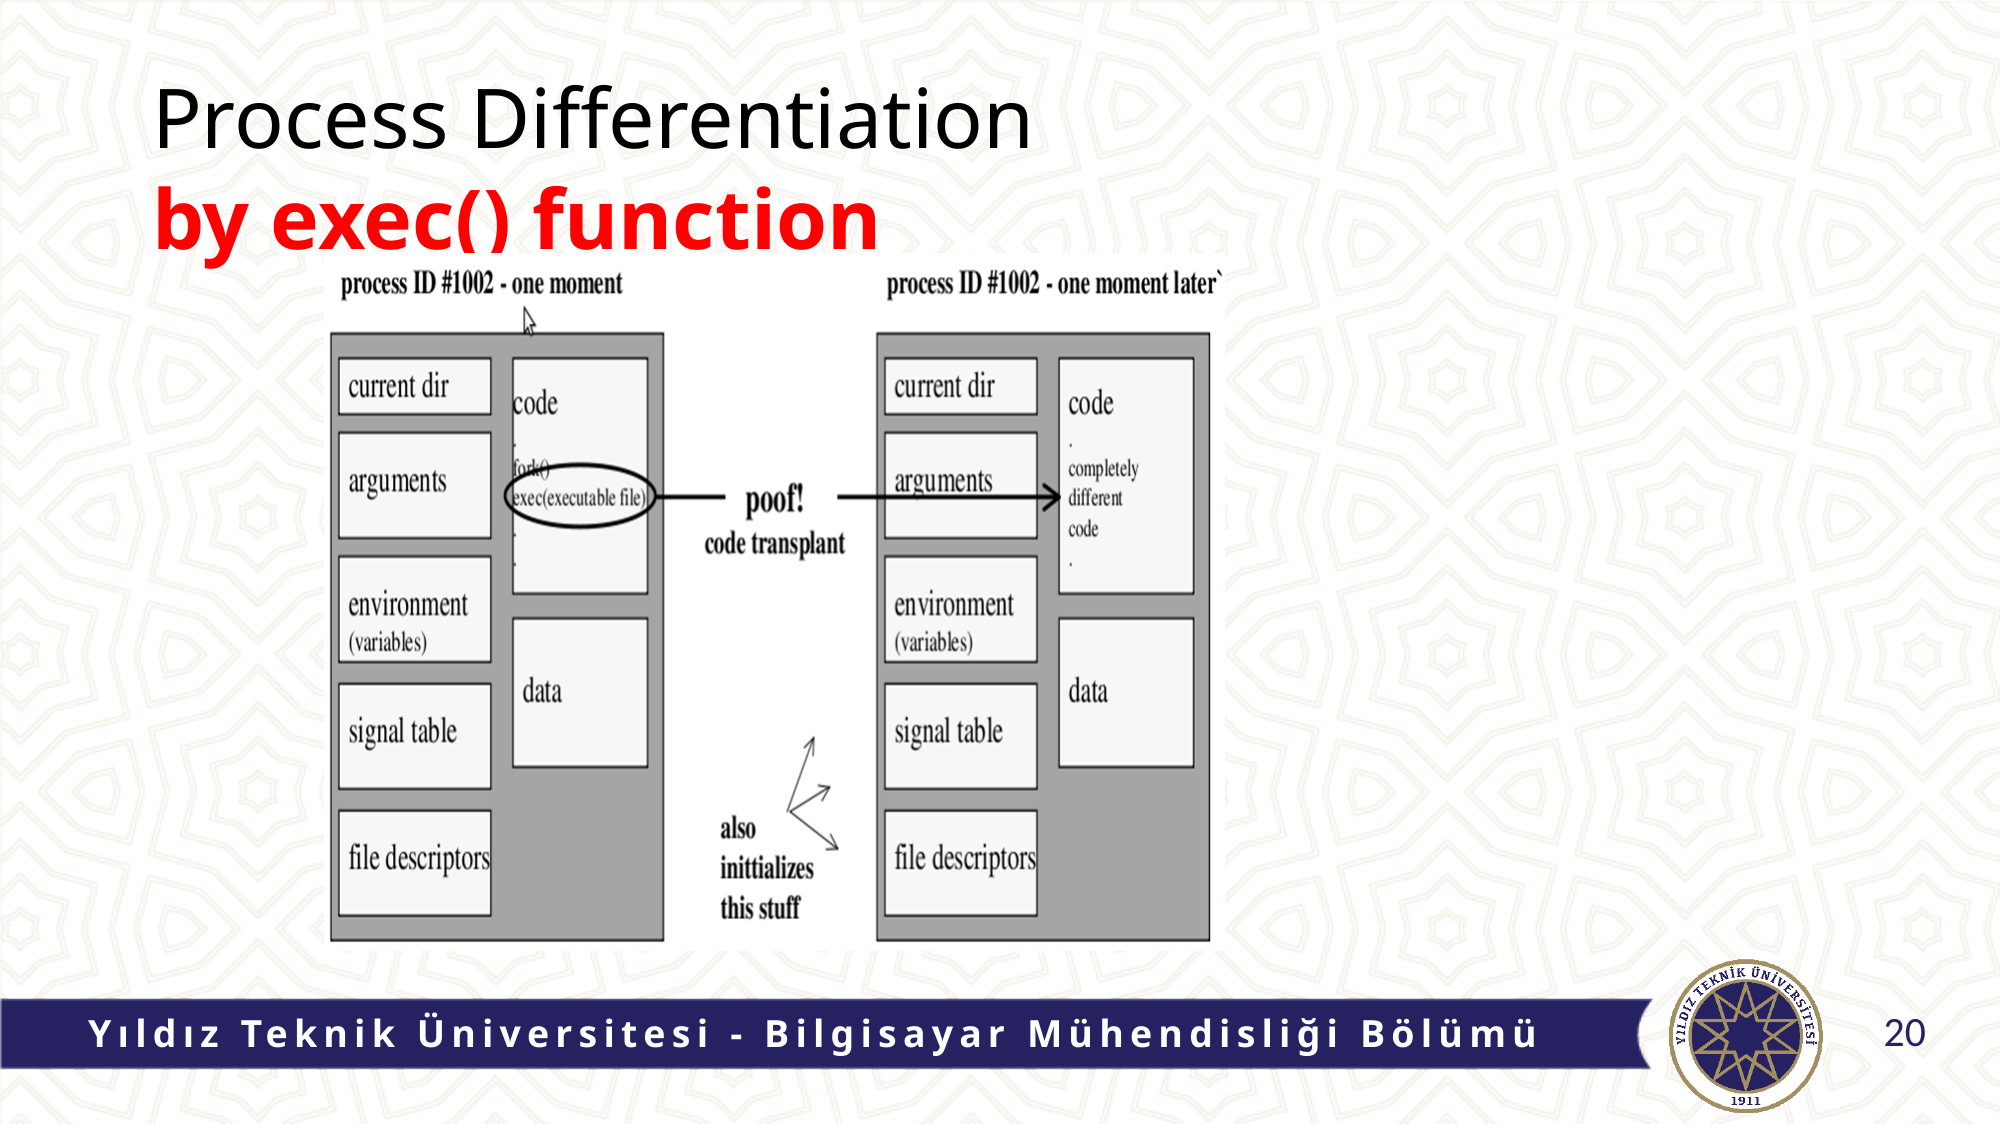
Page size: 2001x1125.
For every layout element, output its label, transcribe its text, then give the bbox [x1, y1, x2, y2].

text_box 20 [1827, 1000, 1983, 1060]
text_box Process Differentiation by exec() function [137, 59, 1863, 278]
picture [0, 0, 2000, 1125]
text_box Yıldız Teknik Üniversitesi - Bilgisayar Mühendisliği Bölümü [0, 997, 1627, 1069]
